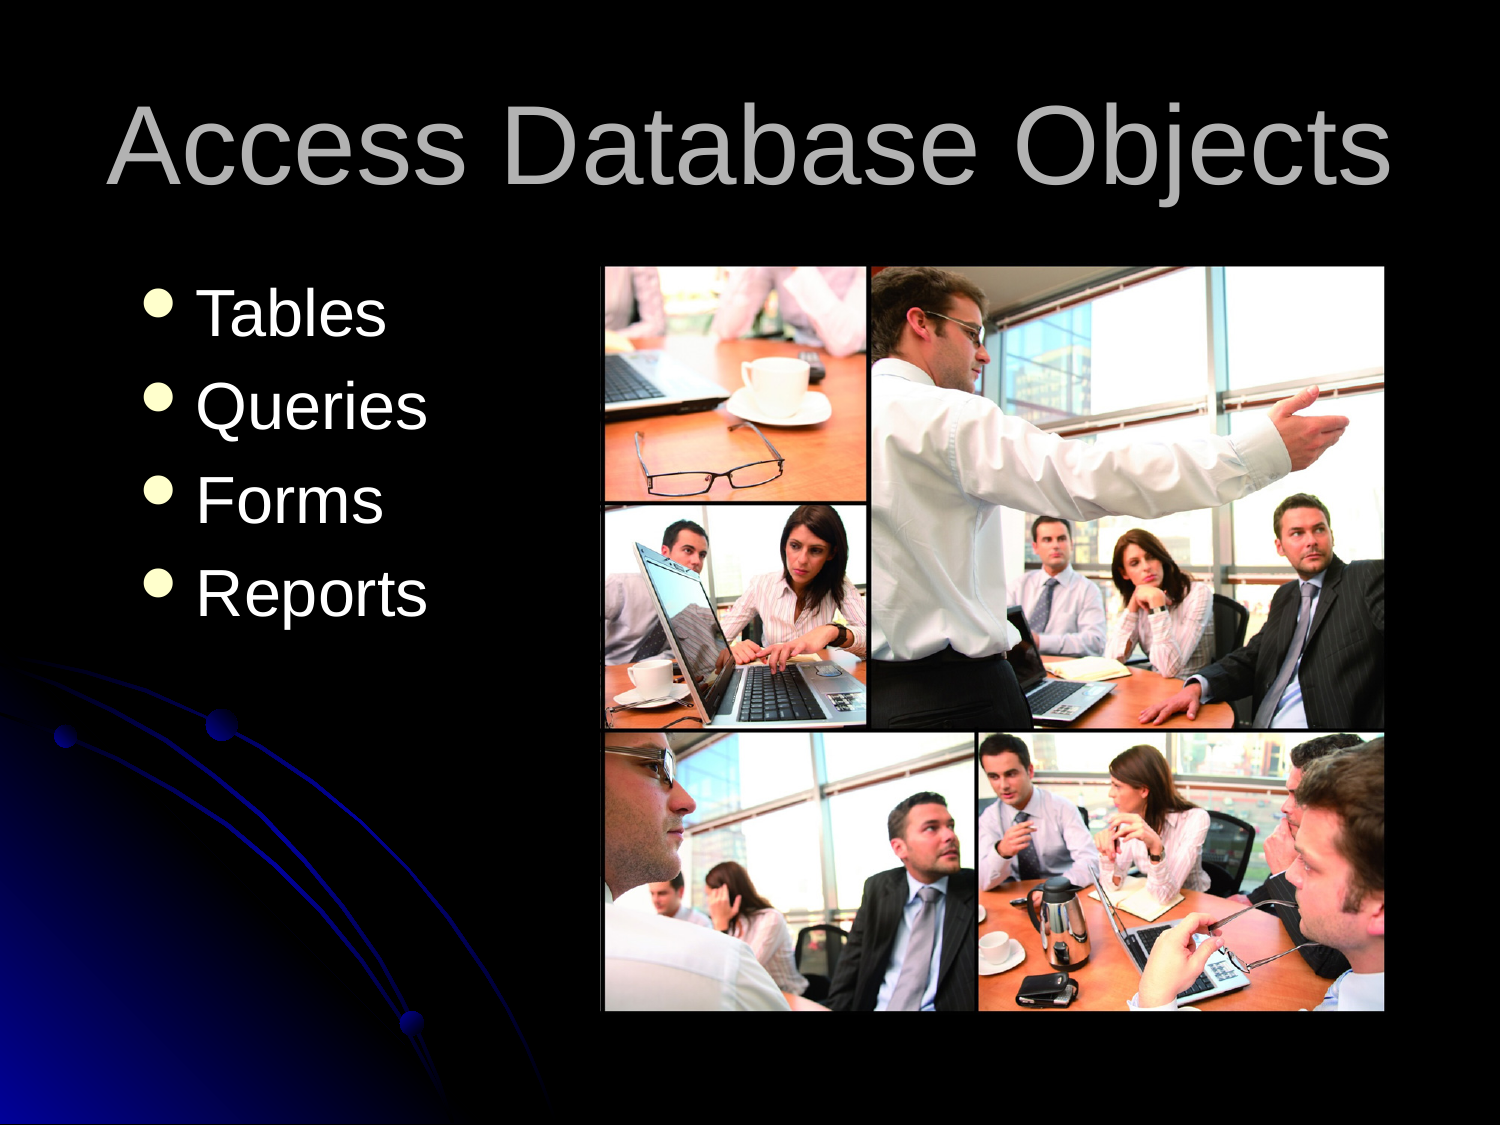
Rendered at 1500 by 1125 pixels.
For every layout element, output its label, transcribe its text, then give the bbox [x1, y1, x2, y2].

title Access Database Objects [74, 45, 1426, 233]
picture [599, 262, 1388, 1016]
list Tables Queries Forms Reports [124, 262, 597, 1006]
